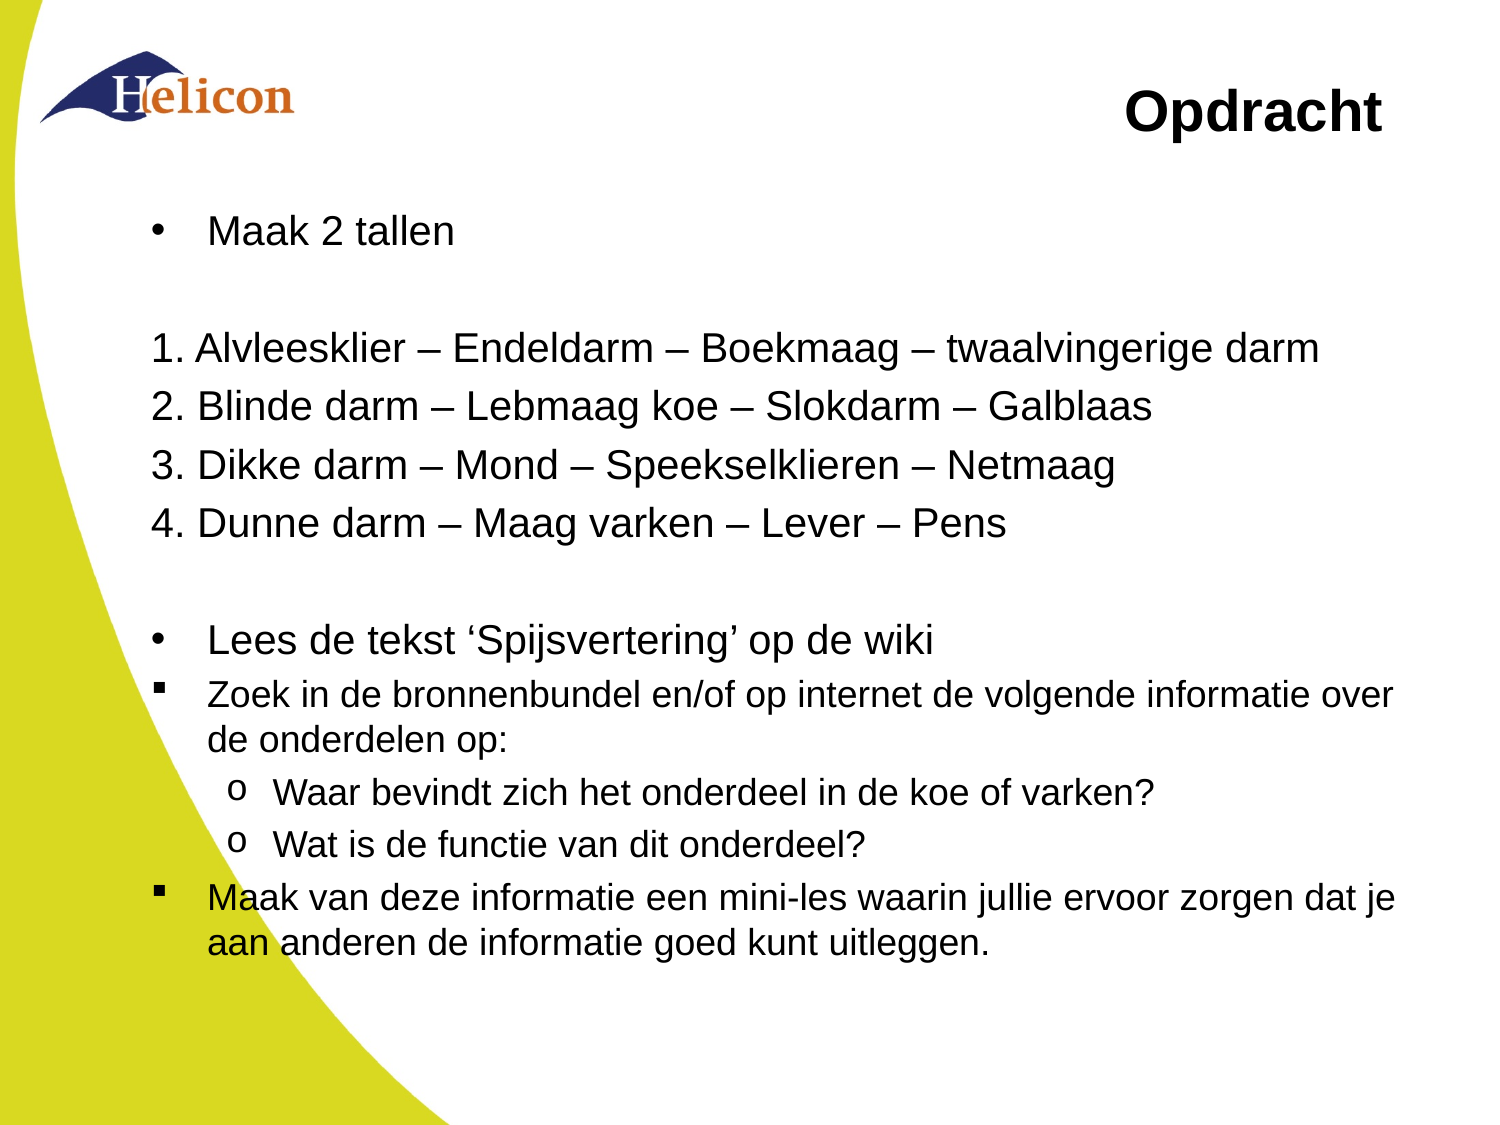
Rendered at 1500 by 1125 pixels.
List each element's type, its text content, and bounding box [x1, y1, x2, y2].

title Opdracht [324, 54, 1415, 161]
picture [0, 0, 1500, 1125]
list Maak 2 tallen 1. Alvleesklier – Endeldarm – Boekmaag – twaalvingerige darm 2. Blinde darm – Lebmaag koe – Slokdarm – Galblaas 3. Dikke darm – Mond – Speekselklieren – Netmaag 4. Dunne darm – Maag varken – Lever – Pens Lees de tekst ‘Spijsvertering’ op de wiki Zoek in de bronnenbundel en/of op internet de volgende informatie over de onderdelen op: Waar bevindt zich het onderdeel in de koe of varken? Wat is de functie van dit onderdeel? Maak van deze informatie een mini-les waarin jullie ervoor zorgen dat je aan anderen de informatie goed kunt uitleggen. [135, 196, 1425, 1005]
